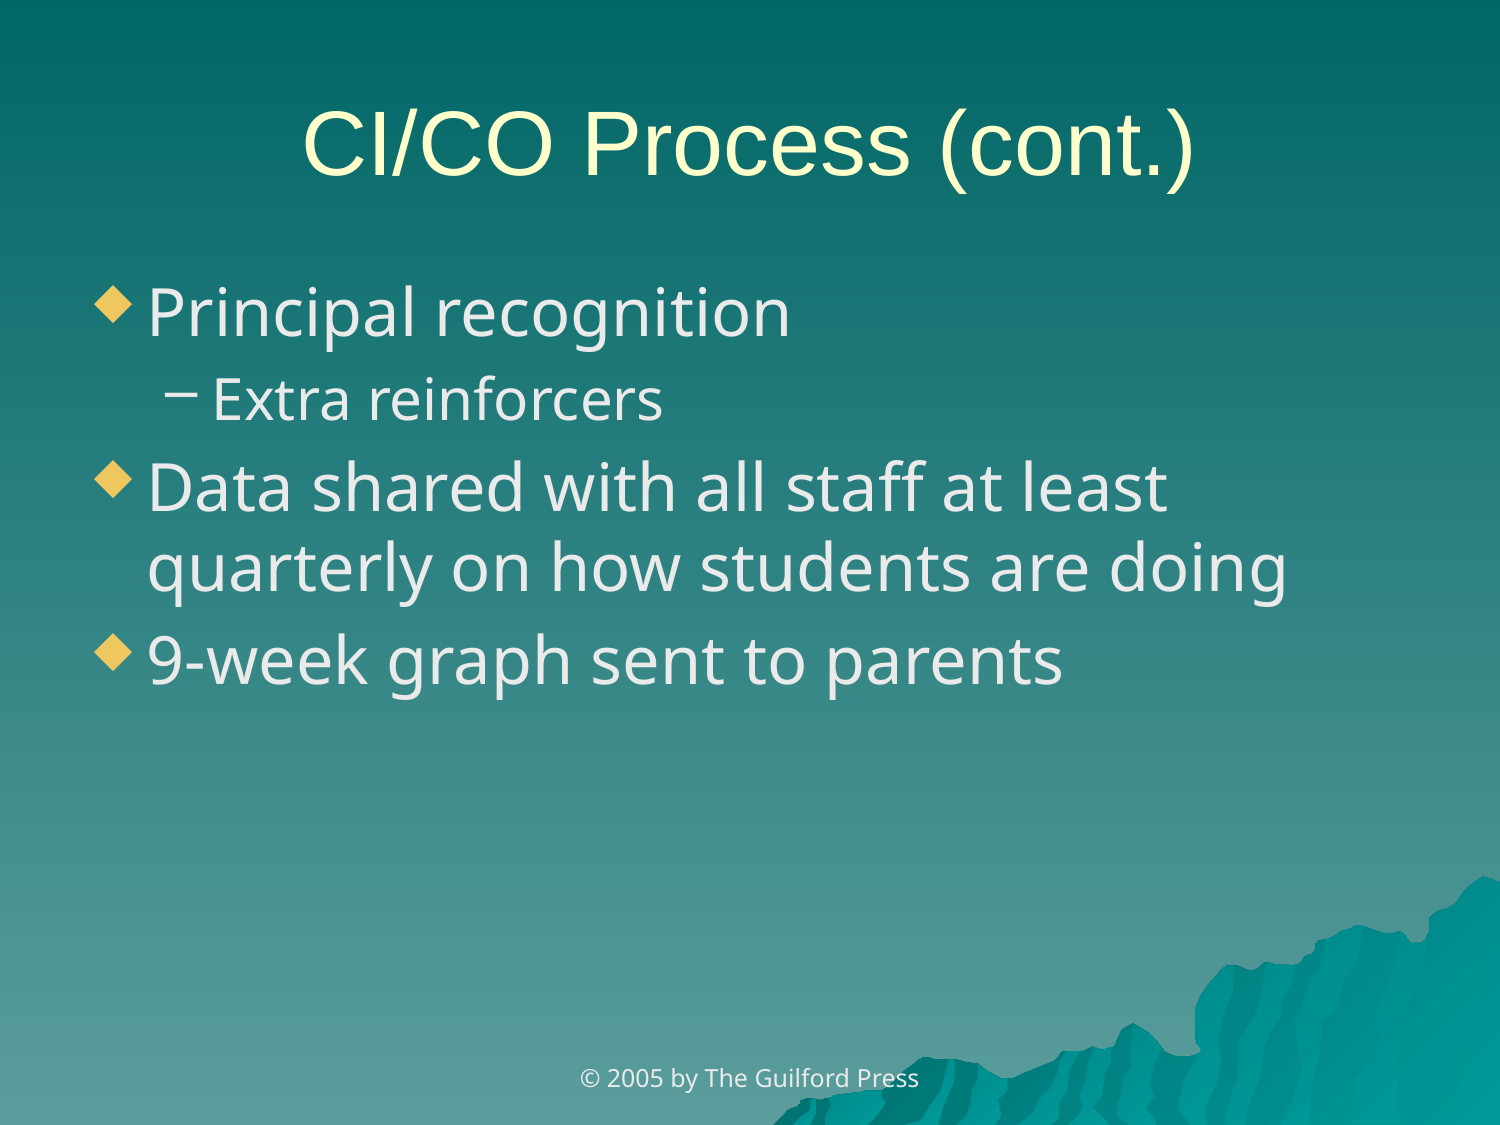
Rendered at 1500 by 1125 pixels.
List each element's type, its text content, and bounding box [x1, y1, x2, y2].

list Principal recognition Extra reinforcers Data shared with all staff at least quarterly on how students are doing 9-week graph sent to parents [74, 262, 1426, 1006]
title CI/CO Process (cont.) [74, 45, 1426, 233]
footer © 2005 by The Guilford Press [512, 1024, 988, 1101]
